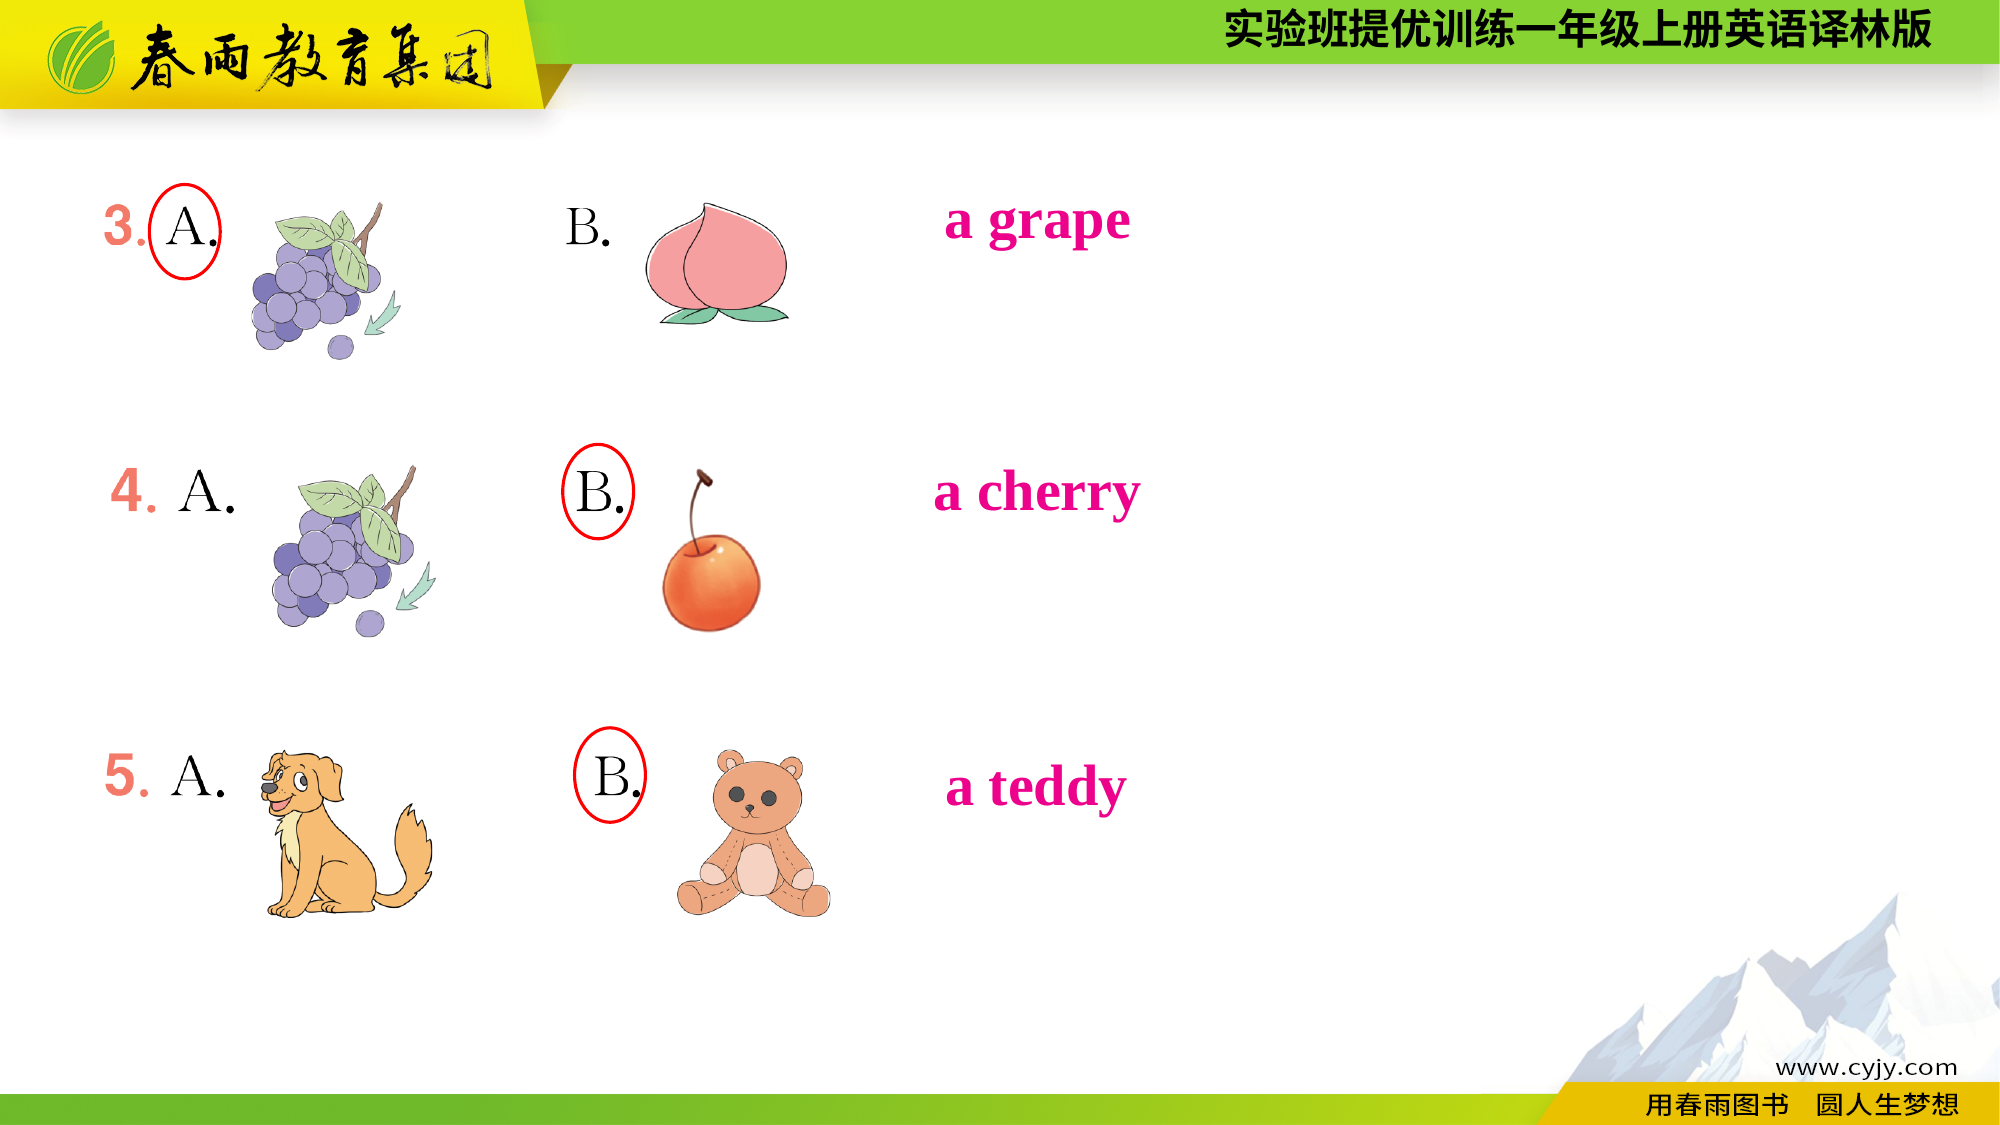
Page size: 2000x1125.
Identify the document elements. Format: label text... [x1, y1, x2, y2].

text_box a cherry [918, 444, 1157, 530]
picture [0, 0, 2000, 1125]
text_box a grape [930, 172, 1147, 258]
text_box a teddy [934, 739, 1144, 825]
